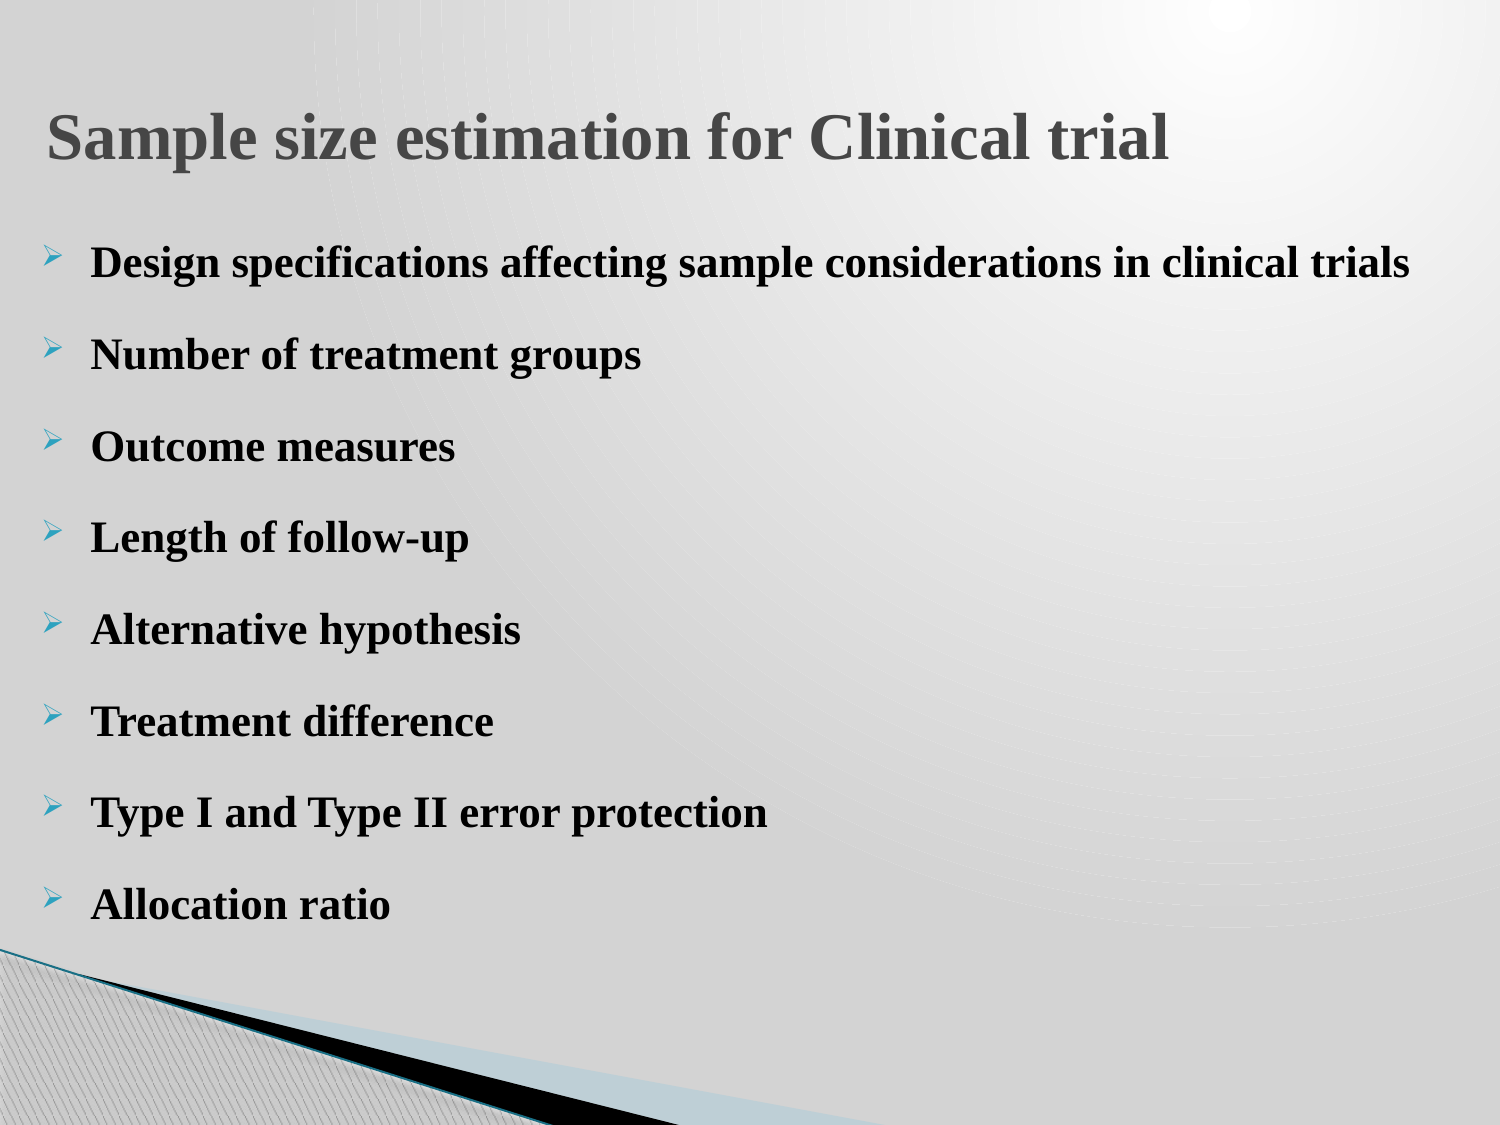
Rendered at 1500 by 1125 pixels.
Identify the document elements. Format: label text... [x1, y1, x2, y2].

title Sample size estimation for Clinical trial [32, 35, 1450, 150]
list Design specifications affecting sample considerations in clinical trials Number of treatment groups Outcome measures Length of follow-up Alternative hypothesis Treatment difference Type I and Type II error protection Allocation ratio [26, 187, 1474, 1006]
